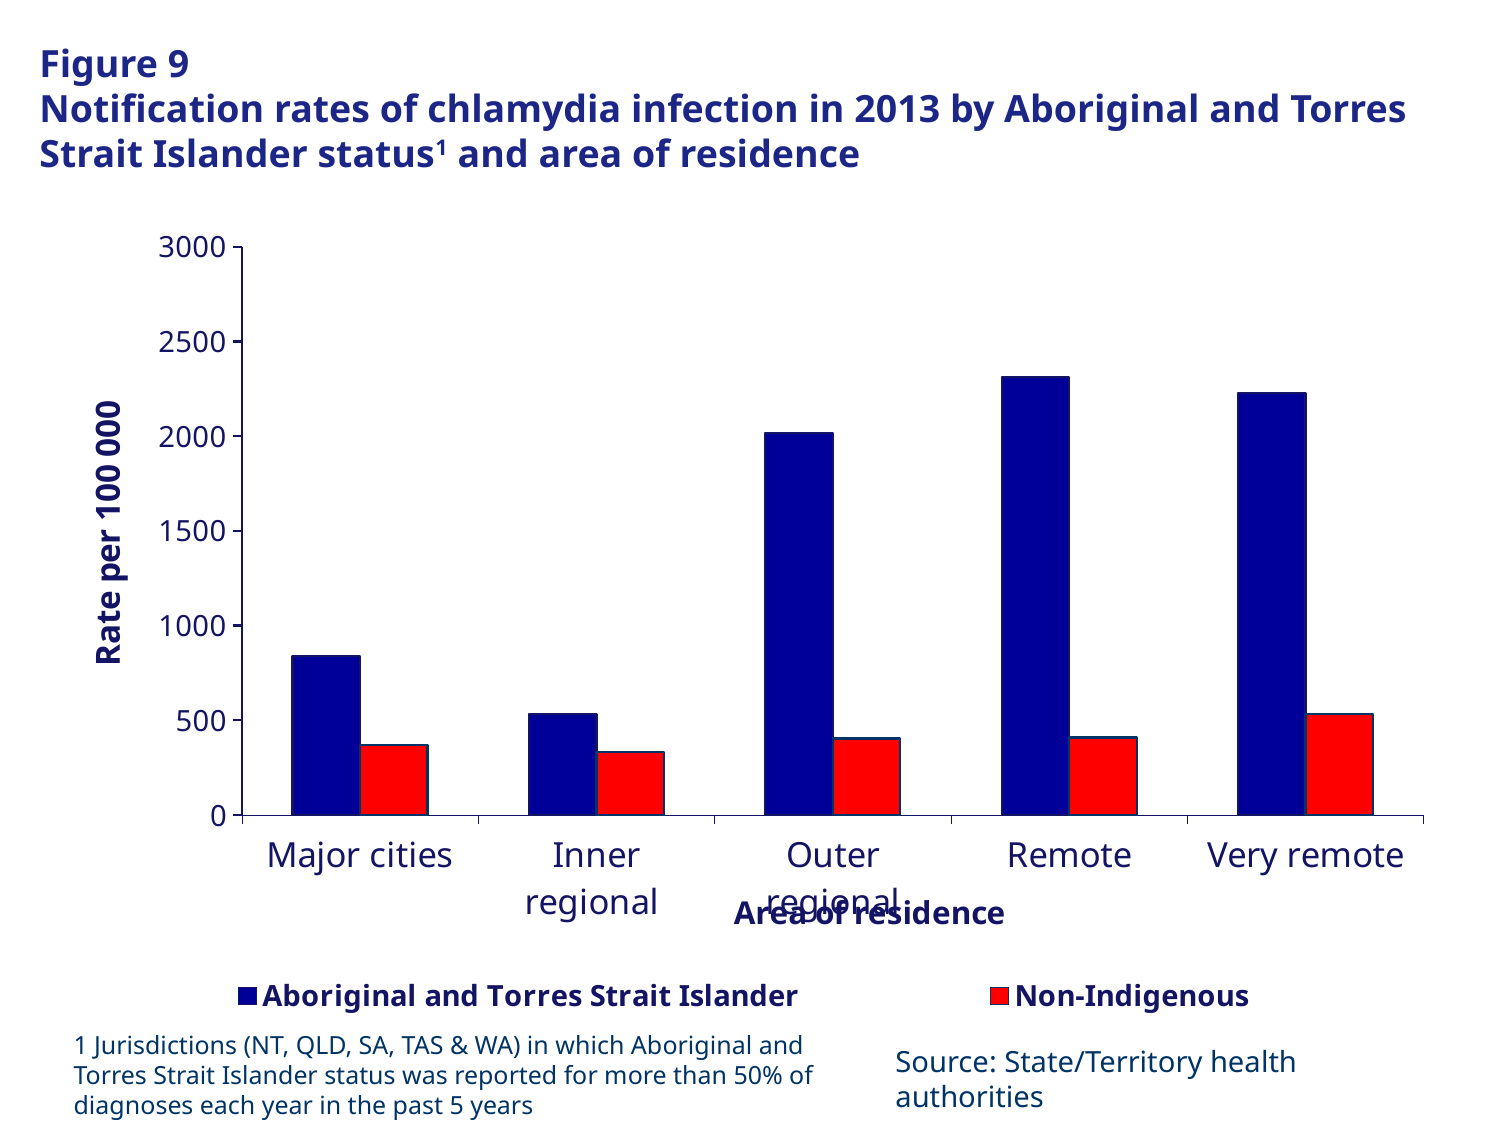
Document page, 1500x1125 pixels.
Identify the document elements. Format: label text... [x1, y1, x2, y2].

text_box 1 Jurisdictions (NT, QLD, SA, TAS & WA) in which Aboriginal and Torres Strait Islander status was reported for more than 50% of diagnoses each year in the past 5 years [58, 1034, 869, 1125]
title Figure 9 Notification rates of chlamydia infection in 2013 by Aboriginal and Torres Strait Islander status1 and area of residence [24, 32, 1473, 185]
text_box Source: State/Territory health authorities [880, 1035, 1449, 1121]
chart [52, 162, 1433, 1026]
